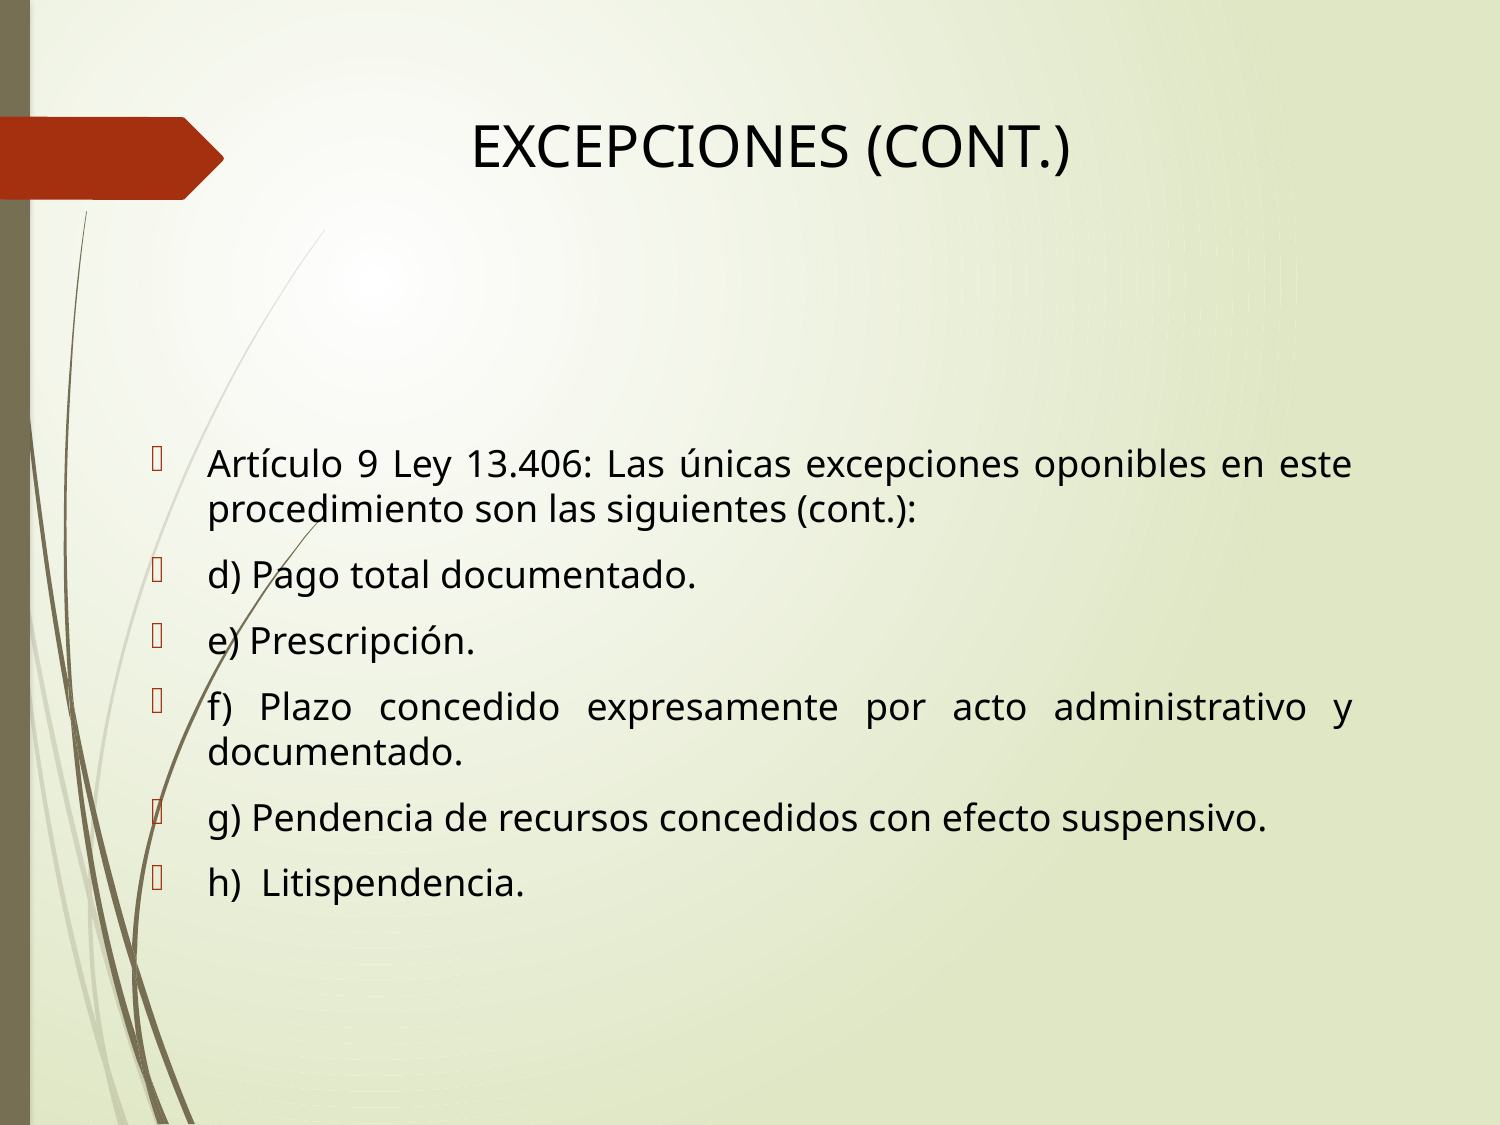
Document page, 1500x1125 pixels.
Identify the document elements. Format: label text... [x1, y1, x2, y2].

list Artículo 9 Ley 13.406: Las únicas excepciones oponibles en este procedimiento son las siguientes (cont.): d) Pago total documentado. e) Prescripción. f) Plazo concedido expresamente por acto administrativo y documentado. g) Pendencia de recursos concedidos con efecto suspensivo. h) Litispendencia. [135, 432, 1369, 988]
title Excepciones (cont.) [230, 101, 1312, 312]
